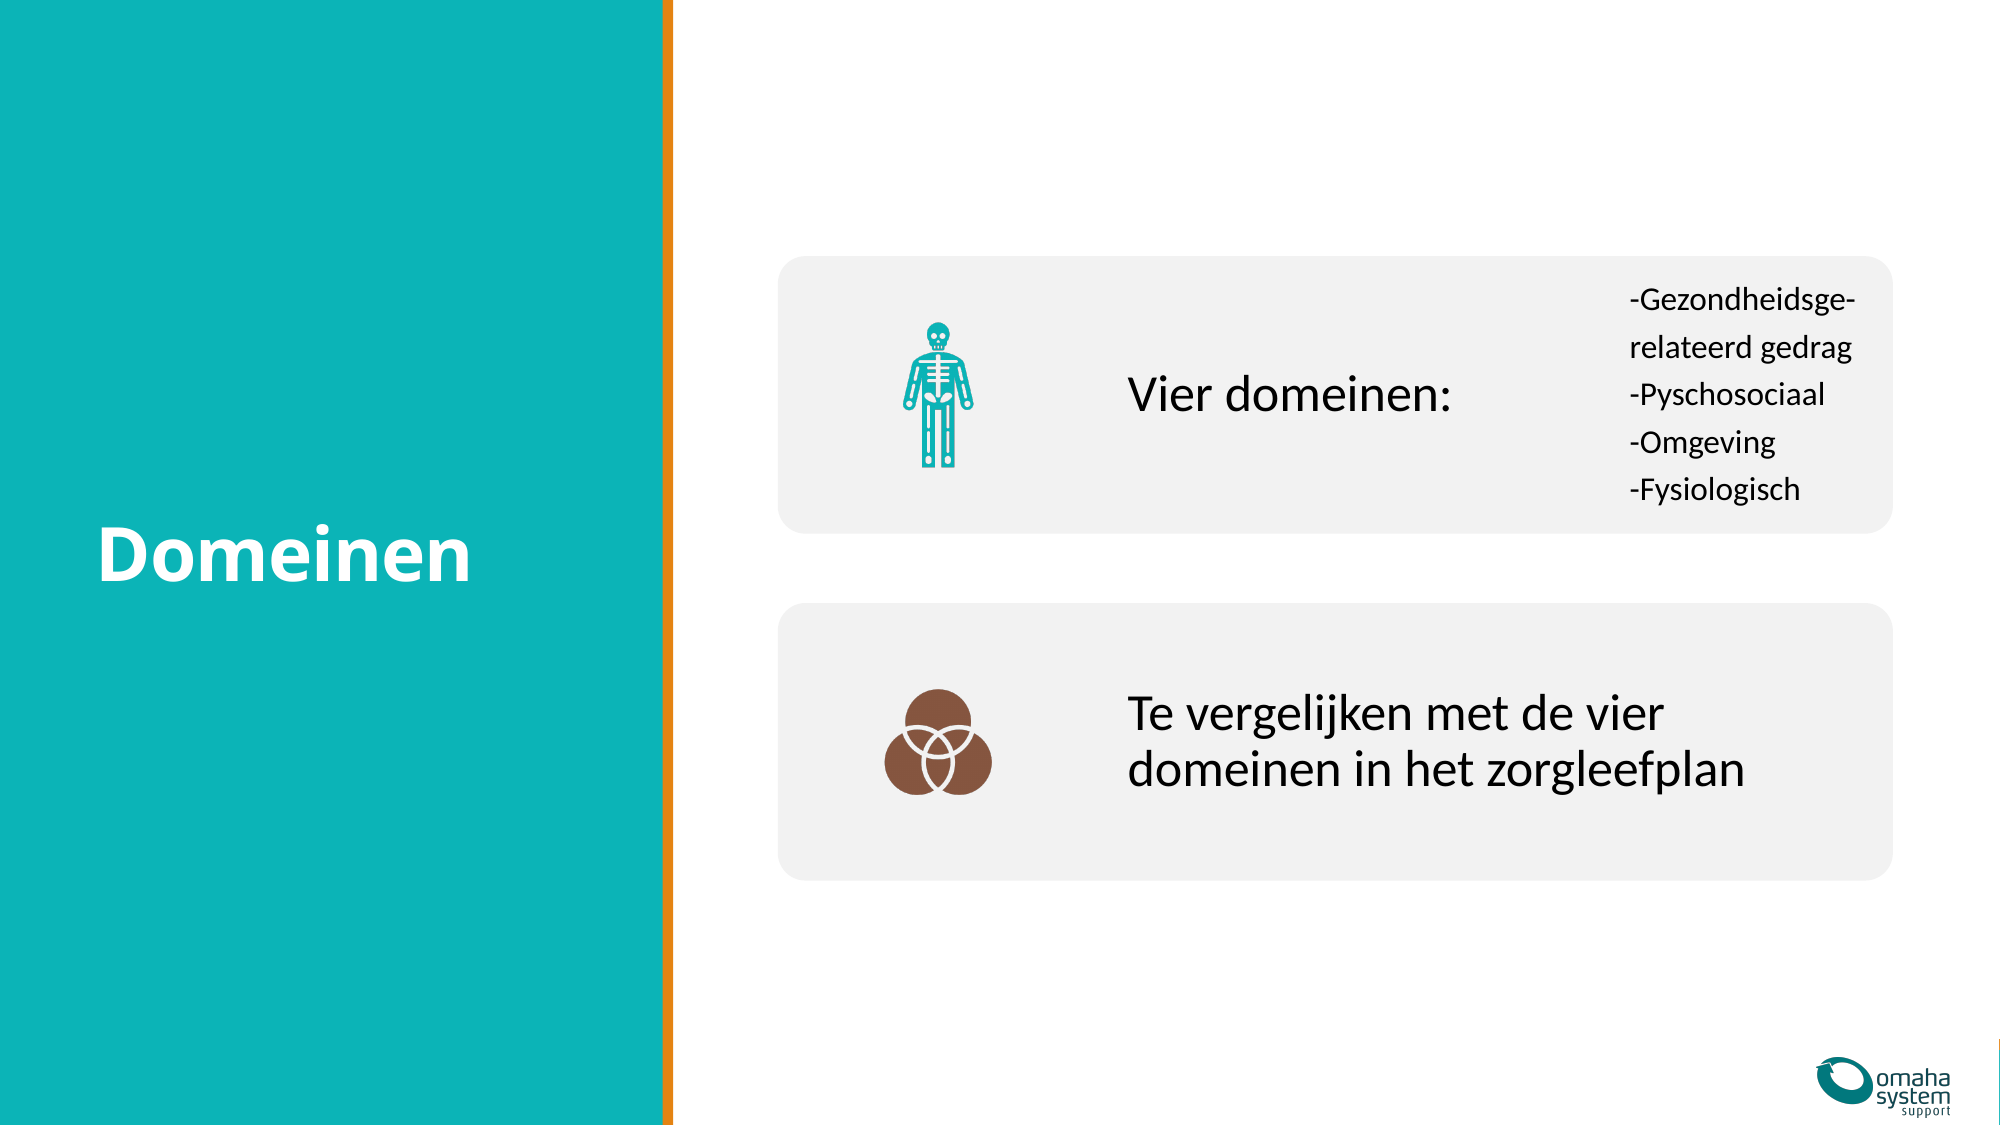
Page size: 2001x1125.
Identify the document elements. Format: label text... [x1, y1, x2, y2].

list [777, 104, 1894, 1033]
text_box [0, 0, 661, 1125]
picture [1815, 1057, 1951, 1119]
text_box [674, 0, 2000, 1125]
text_box [661, 0, 674, 1125]
title Domeinen [80, 84, 587, 1032]
